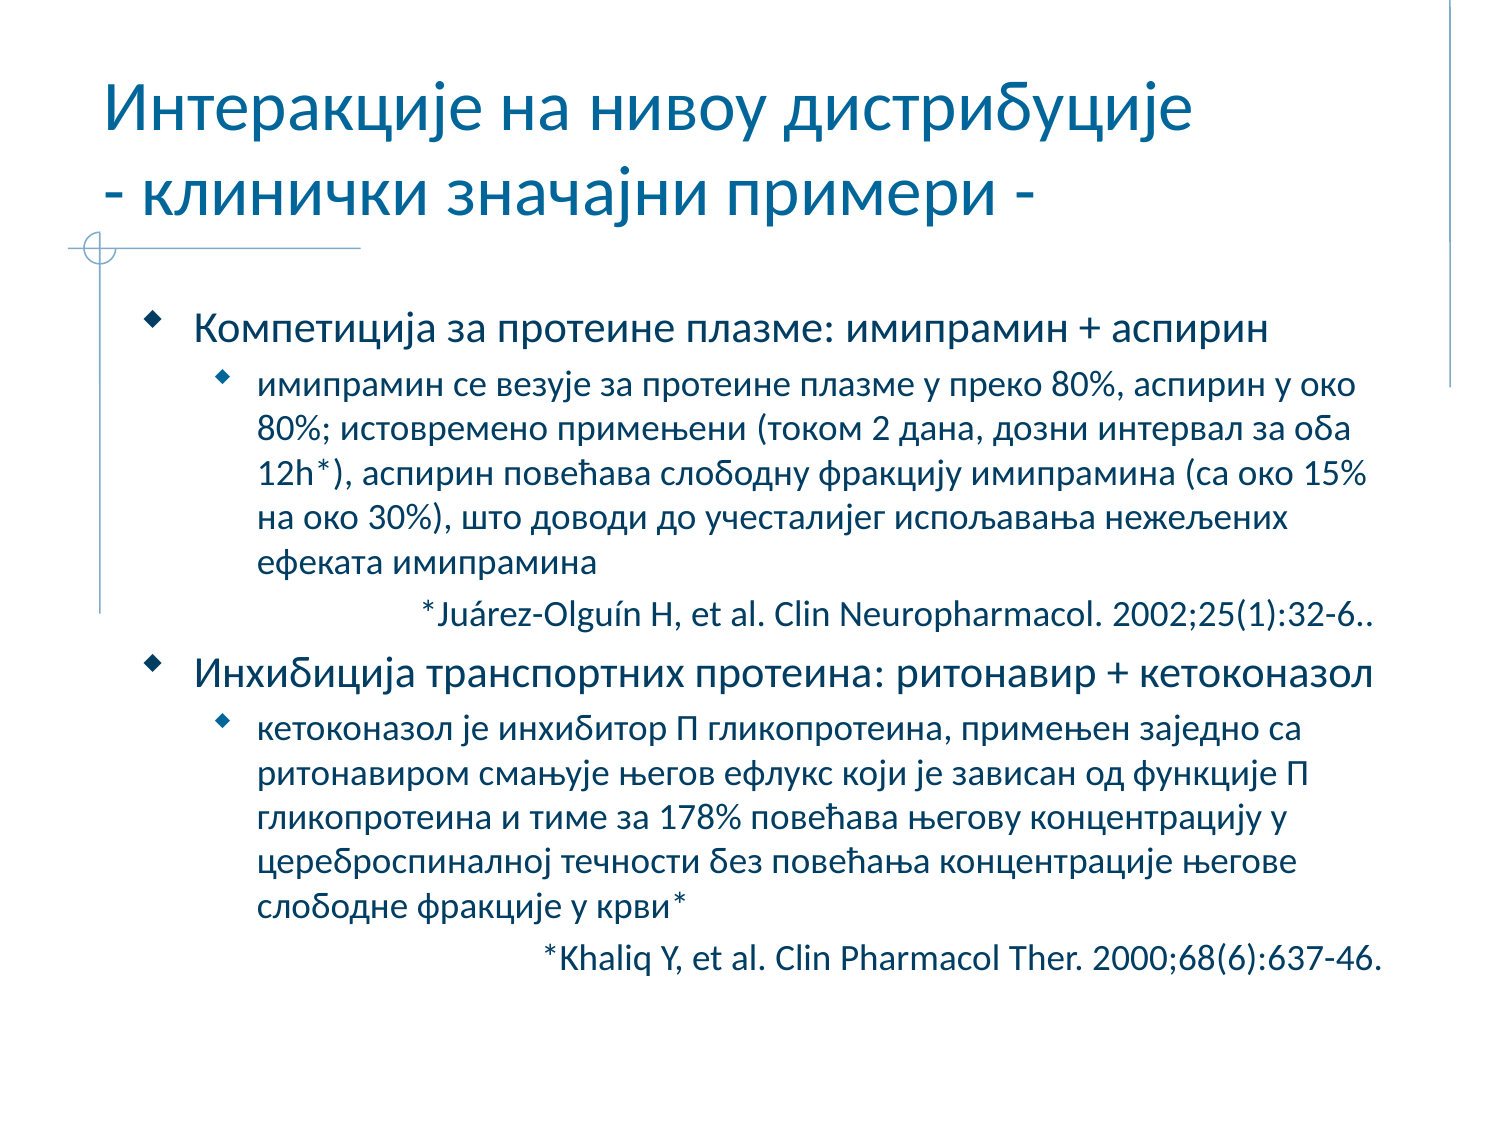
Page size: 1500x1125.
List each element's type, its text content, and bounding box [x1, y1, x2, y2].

title Интеракције на нивоу дистрибуције - клинички значајни примери - [88, 49, 1500, 238]
list Компетиција за протеине плазме: имипрамин + аспирин имипрамин се везује за протеине плазме у преко 80%, аспирин у око 80%; истовремено примењени (током 2 дана, дозни интервал за оба 12h*), аспирин повећава слободну фракцију имипрамина (са око 15% на око 30%), што доводи до учесталијег испољавања нежељених ефеката имипрамина *Juárez-Olguín H, et al. Clin Neuropharmacol. 2002;25(1):32-6.. Инхибиција транспортних протеина: ритонавир + кетоконазол кетоконазол је инхибитор П гликопротеина, примењен заједно са ритонавиром смањујe његов ефлукс који је зависан од функције П гликопротеина и тиме за 178% повећава његову концентрацију у цереброспиналној течности без повећања концентрације његове слободне фракције у крви* *Khaliq Y, et al. Clin Pharmacol Ther. 2000;68(6):637-46. [124, 290, 1400, 1026]
